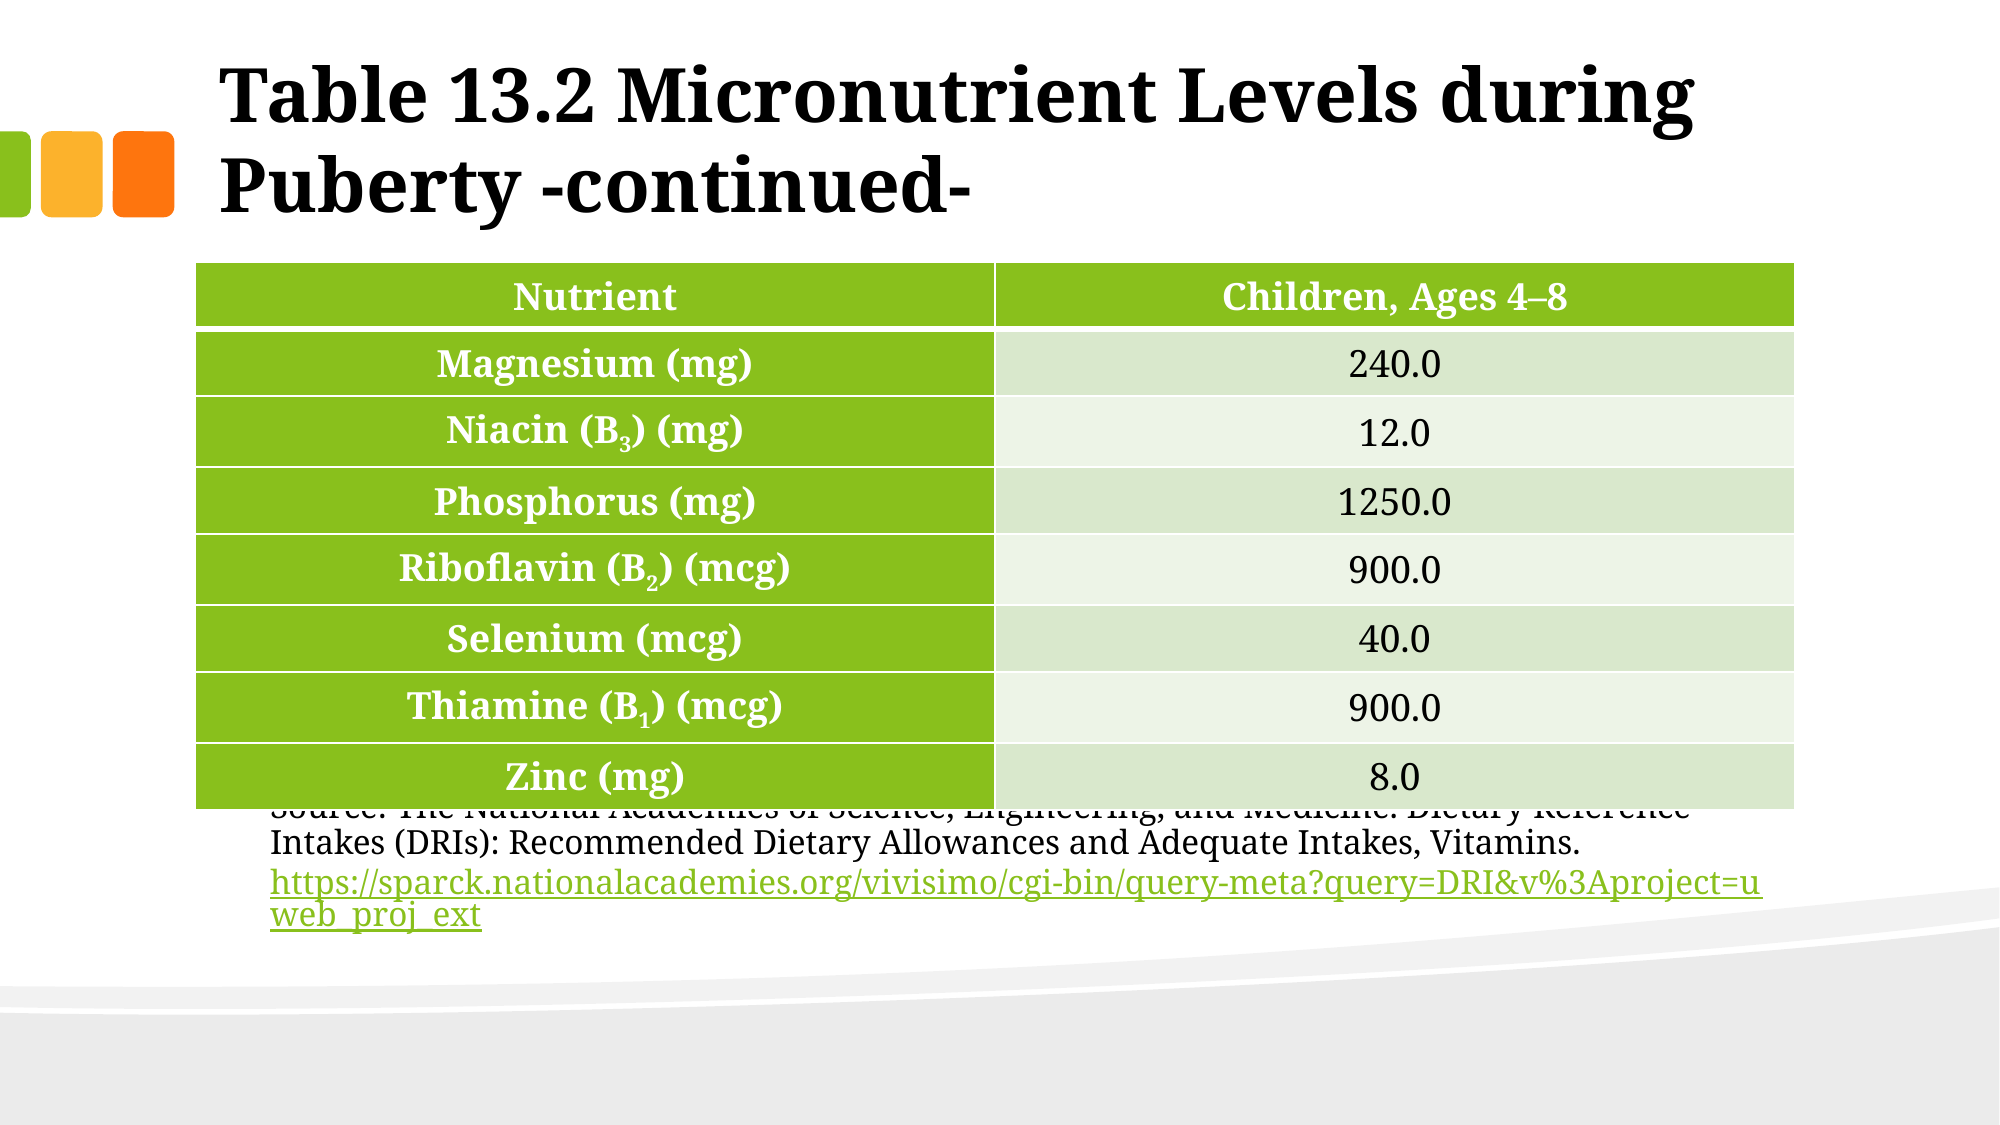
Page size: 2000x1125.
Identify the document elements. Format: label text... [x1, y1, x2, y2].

table_header Children, Ages 4–8 [996, 263, 1794, 326]
table_cell 900.0 [996, 535, 1794, 604]
table_cell Riboflavin (B2) (mcg) [196, 535, 994, 604]
table_cell Zinc (mg) [196, 744, 994, 809]
table_cell 12.0 [996, 397, 1794, 466]
table_cell Phosphorus (mg) [196, 468, 994, 533]
table_cell Niacin (B3) (mg) [196, 397, 994, 466]
table_cell Thiamine (B1) (mcg) [196, 673, 994, 742]
table_cell 8.0 [996, 744, 1794, 809]
table_cell 240.0 [996, 332, 1794, 395]
table_cell 900.0 [996, 673, 1794, 742]
table_cell 40.0 [996, 606, 1794, 671]
table_header Nutrient [196, 263, 994, 326]
table_cell Selenium (mcg) [196, 606, 994, 671]
table_cell 1250.0 [996, 468, 1794, 533]
title Table 13.2 Micronutrient Levels during Puberty -continued- [199, 24, 1800, 238]
table_cell Magnesium (mg) [196, 332, 994, 395]
list Source: The National Academies of Science, Engineering, and Medicine. Dietary Reference Intakes (DRIs): Recommended Dietary Allowances and Adequate Intakes, Vitamins. https://sparck.nationalacademies.org/vivisimo/cgi-bin/query-meta?query=DRI&v%3Aproject=uweb_proj_ext [199, 262, 1800, 1063]
